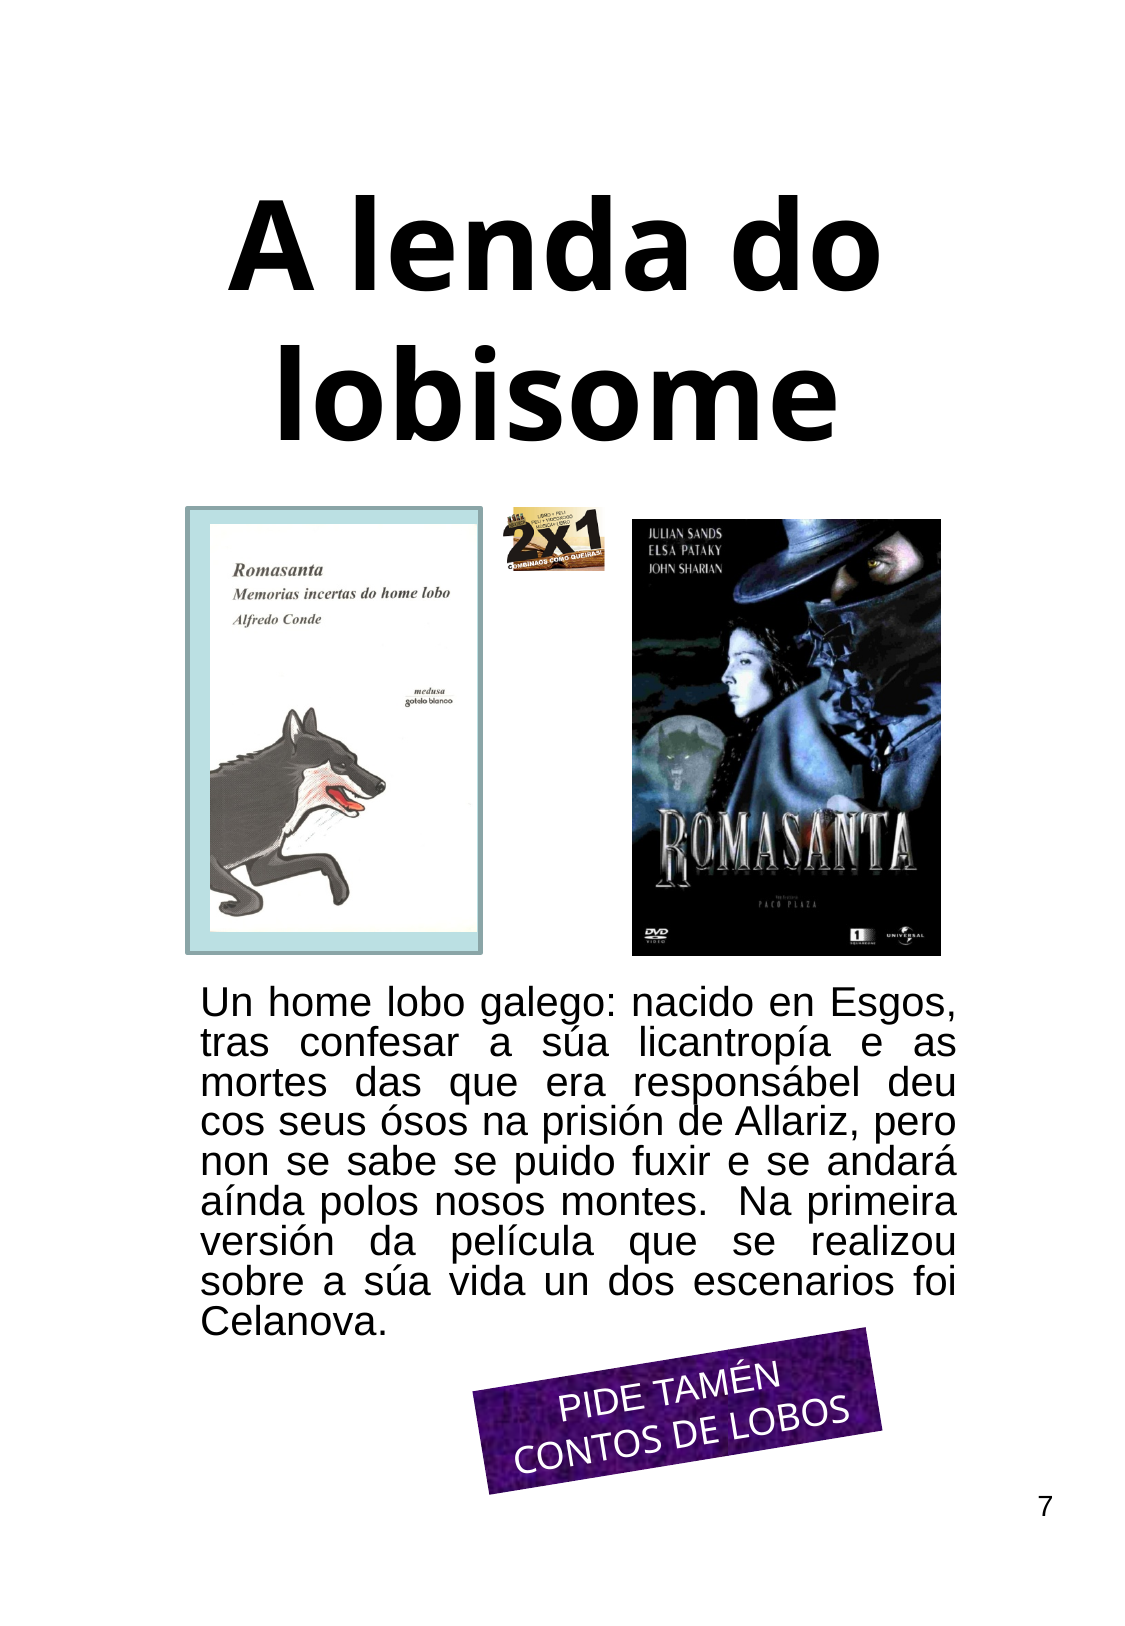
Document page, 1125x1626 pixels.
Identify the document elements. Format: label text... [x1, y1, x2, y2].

picture [503, 507, 606, 571]
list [632, 519, 941, 956]
text_box PIDE TAMÉN CONTOS DE LOBOS [472, 1327, 883, 1495]
text_box [185, 506, 483, 955]
list Un home lobo galego: nacido en Esgos, tras confesar a súa licantropía e as mortes das que era responsábel deu cos seus ósos na prisión de Allariz, pero non se sabe se puido fuxir e se andará aínda polos nosos montes. Na primeira versión da película que se realizou sobre a súa vida un dos escenarios foi Celanova. [128, 976, 973, 1364]
picture [210, 523, 478, 932]
slide_number 7 [806, 1479, 1069, 1593]
title A lenda do lobisome [175, 179, 938, 451]
